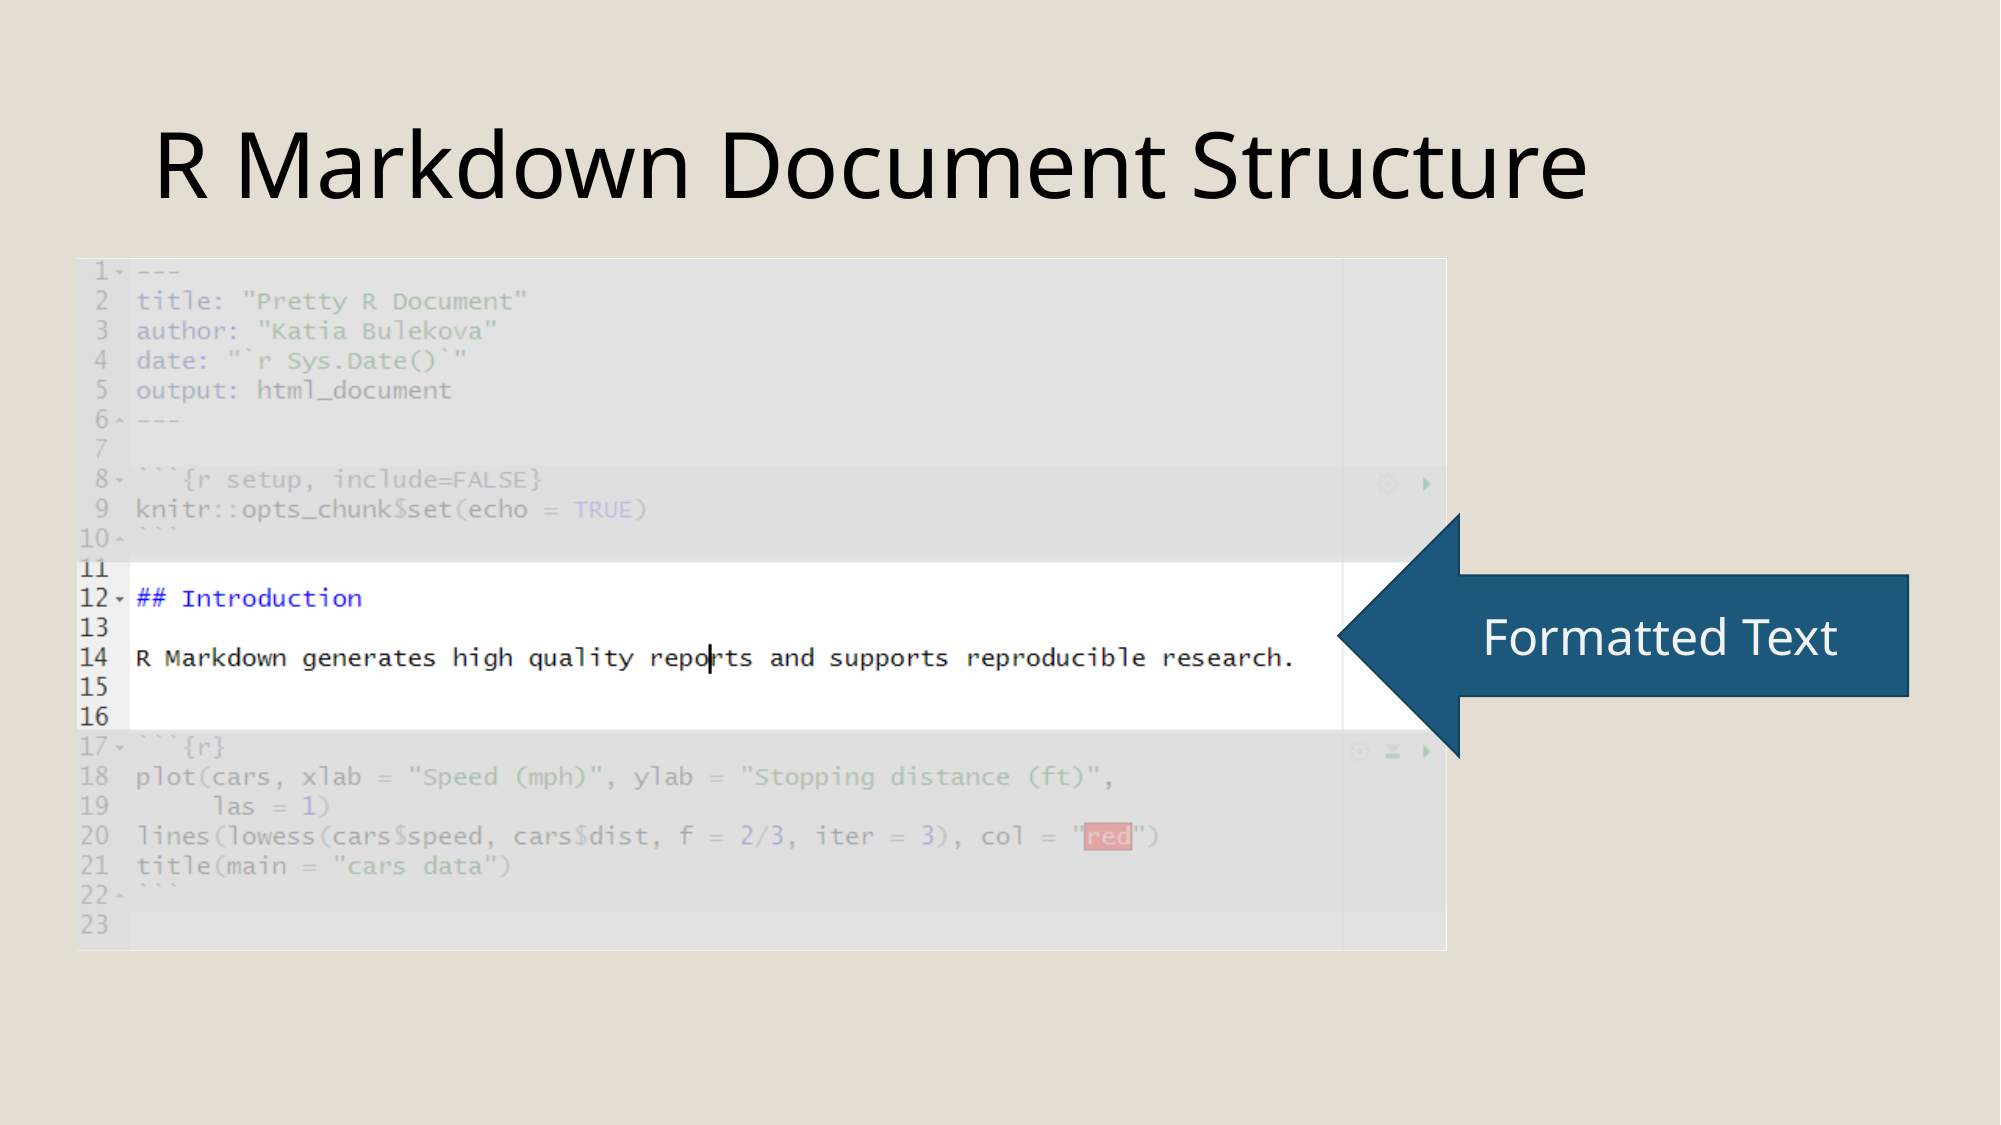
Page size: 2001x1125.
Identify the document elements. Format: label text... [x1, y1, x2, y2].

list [77, 258, 1447, 951]
text_box Formatted Text [1447, 597, 1876, 673]
title R Markdown Document Structure [137, 59, 1863, 278]
text_box [1447, 512, 1910, 759]
